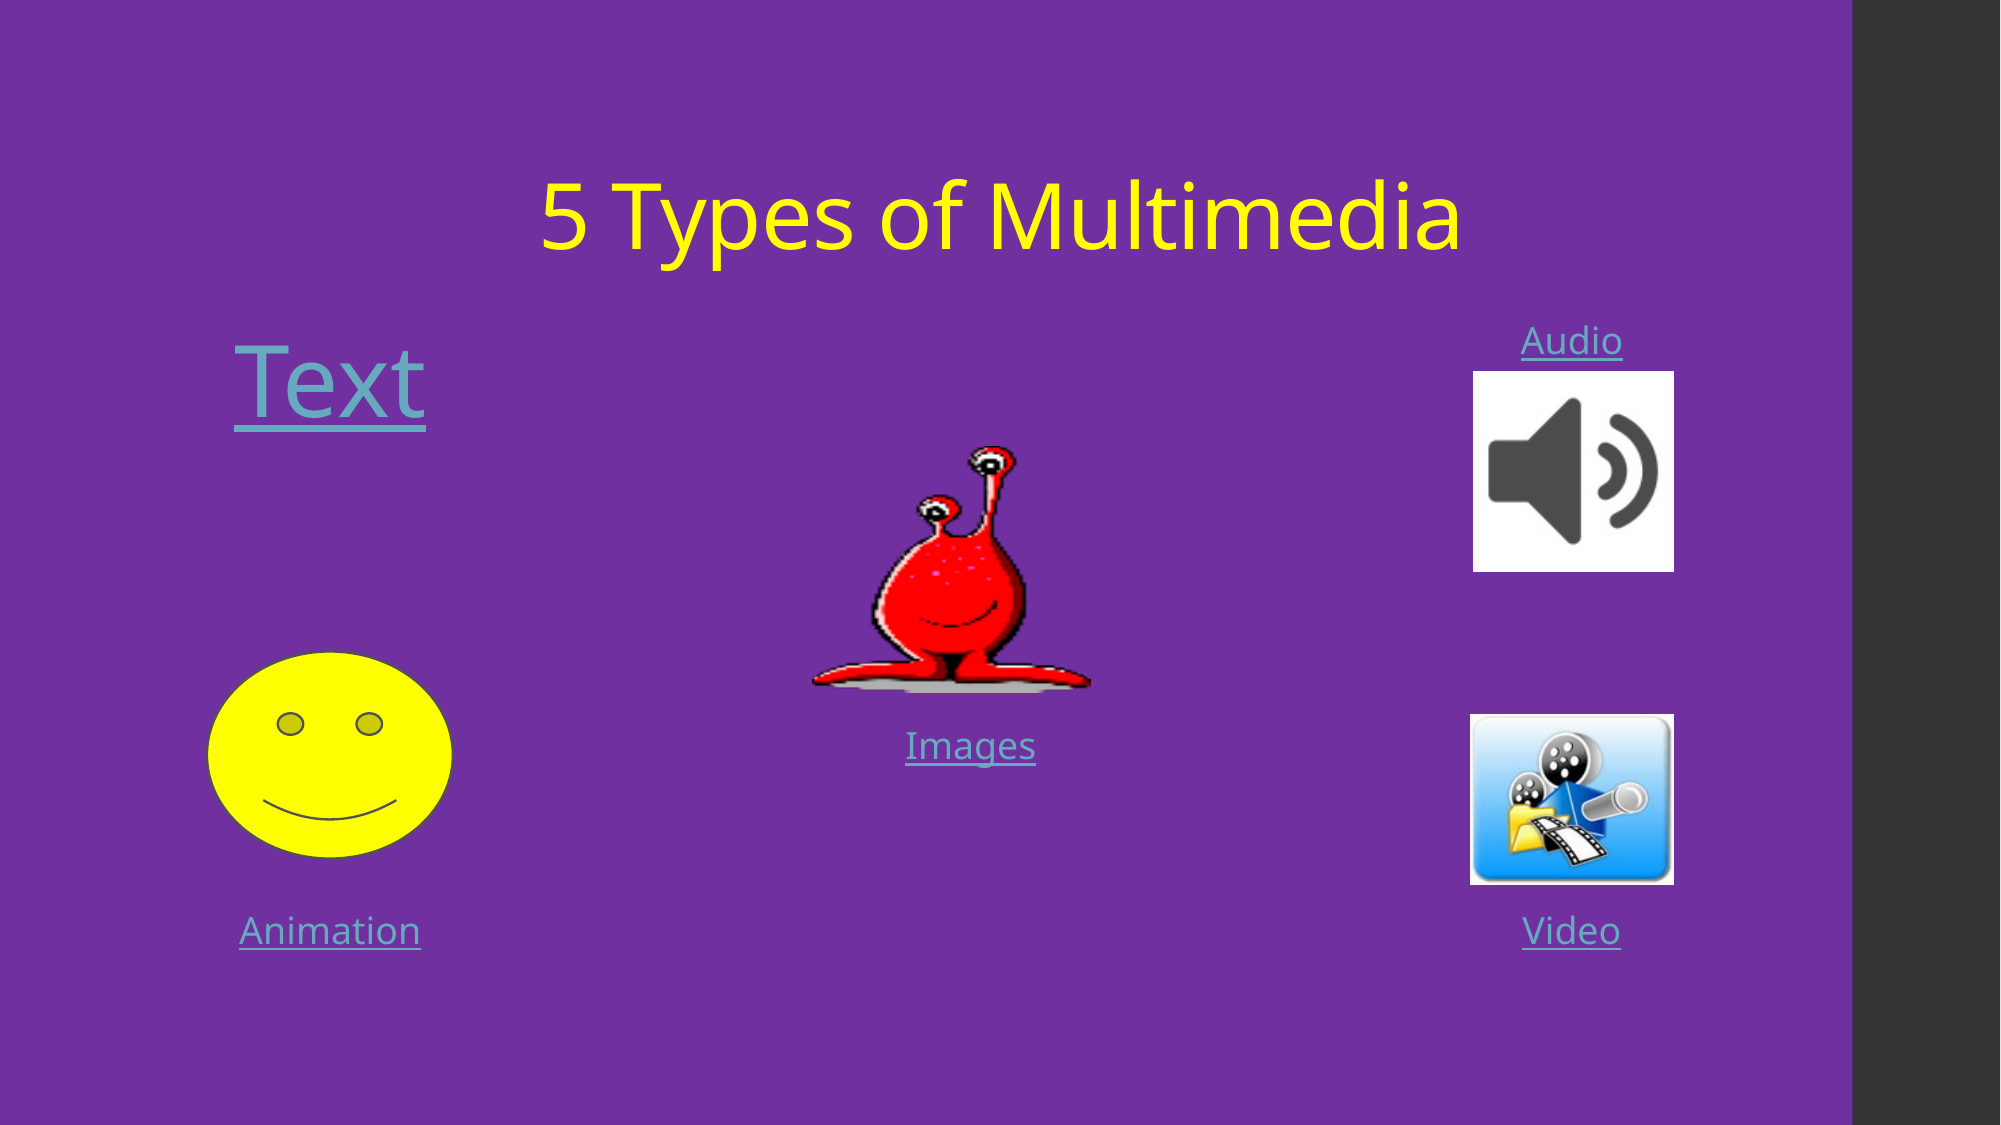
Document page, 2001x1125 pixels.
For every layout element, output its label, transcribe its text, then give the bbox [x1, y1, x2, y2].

text_box Audio [1346, 309, 1797, 376]
picture [1470, 714, 1674, 885]
text_box Animation [105, 899, 556, 966]
picture [1473, 371, 1675, 572]
text_box Video [1346, 899, 1797, 966]
text_box Images [745, 714, 1196, 781]
text_box Text [105, 309, 556, 461]
text_box [205, 650, 454, 860]
picture [811, 446, 1091, 693]
title 5 Types of Multimedia [206, 60, 1797, 278]
